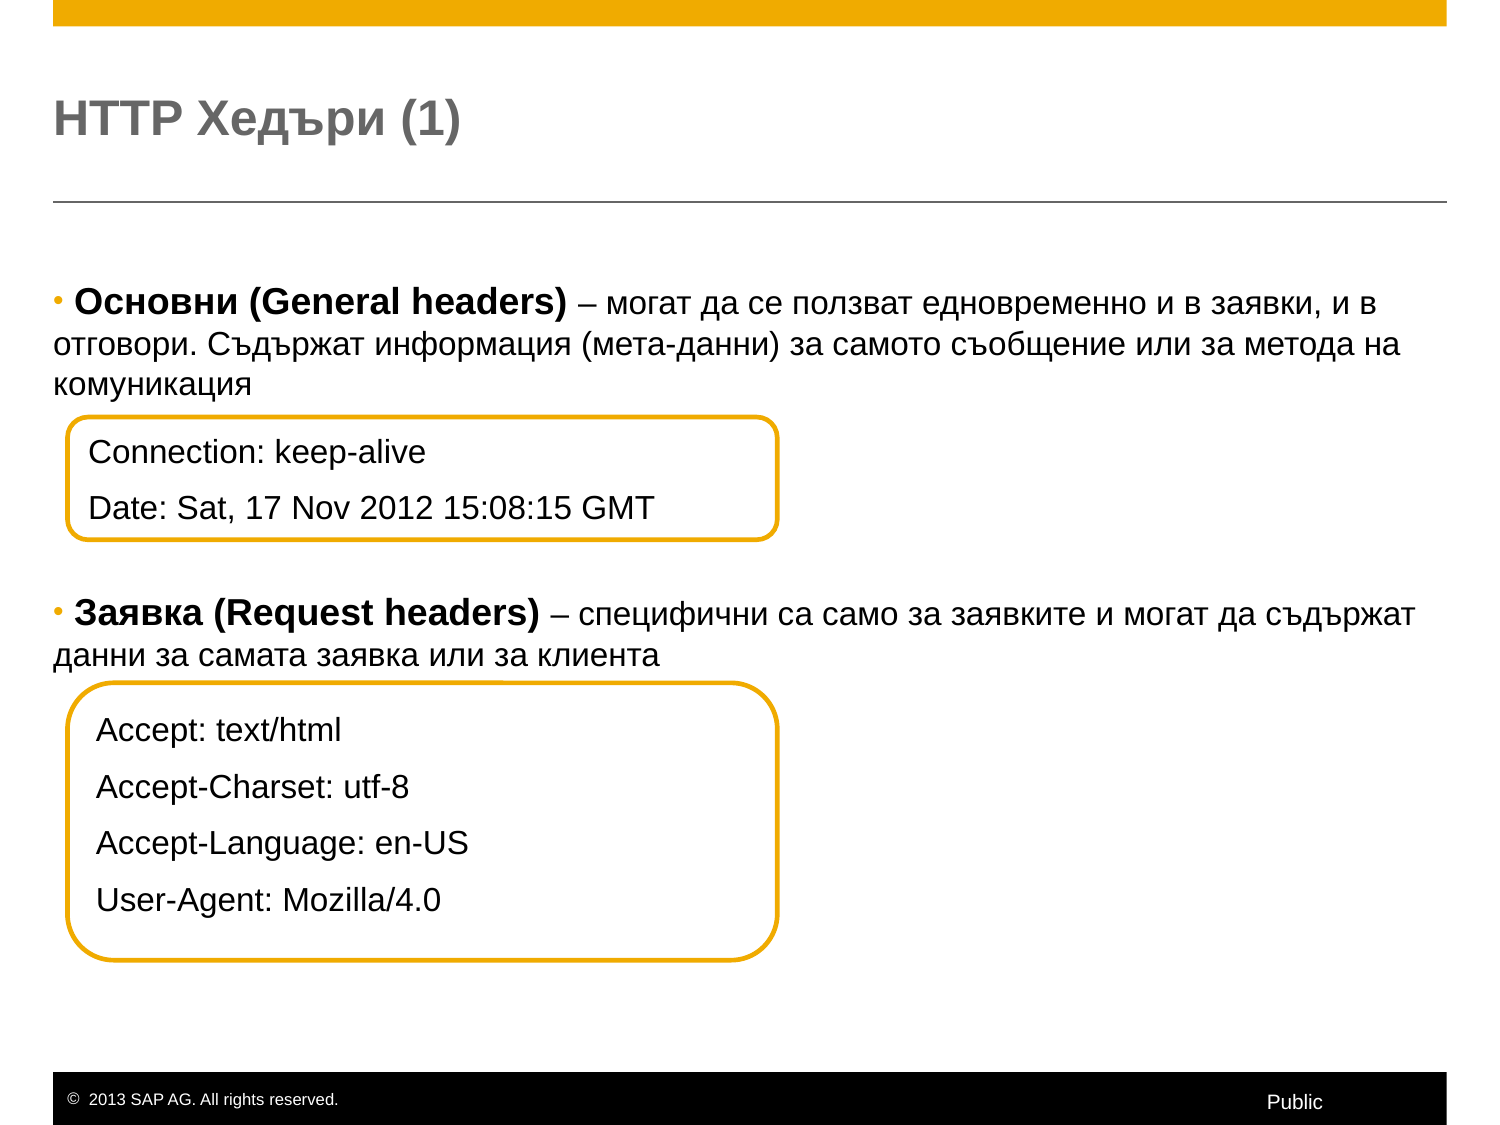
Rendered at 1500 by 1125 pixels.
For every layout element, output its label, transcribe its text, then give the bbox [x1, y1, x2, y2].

text_box Connection: keep-alive Date: Sat, 17 Nov 2012 15:08:15 GMT [65, 415, 779, 542]
text_box Accept: text/html Accept-Charset: utf-8 Accept-Language: en-US User-Agent: Mozilla/4.0 [65, 681, 779, 962]
title HTTP Хедъри (1) [53, 53, 1447, 178]
list Основни (General headers) – могат да се ползват едновременно и в заявки, и в отговори. Съдържат информация (мета-данни) за самото съобщение или за метода на комуникация Заявка (Request headers) – специфични са само за заявките и могат да съдържат данни за самата заявка или за клиента [53, 277, 1447, 998]
